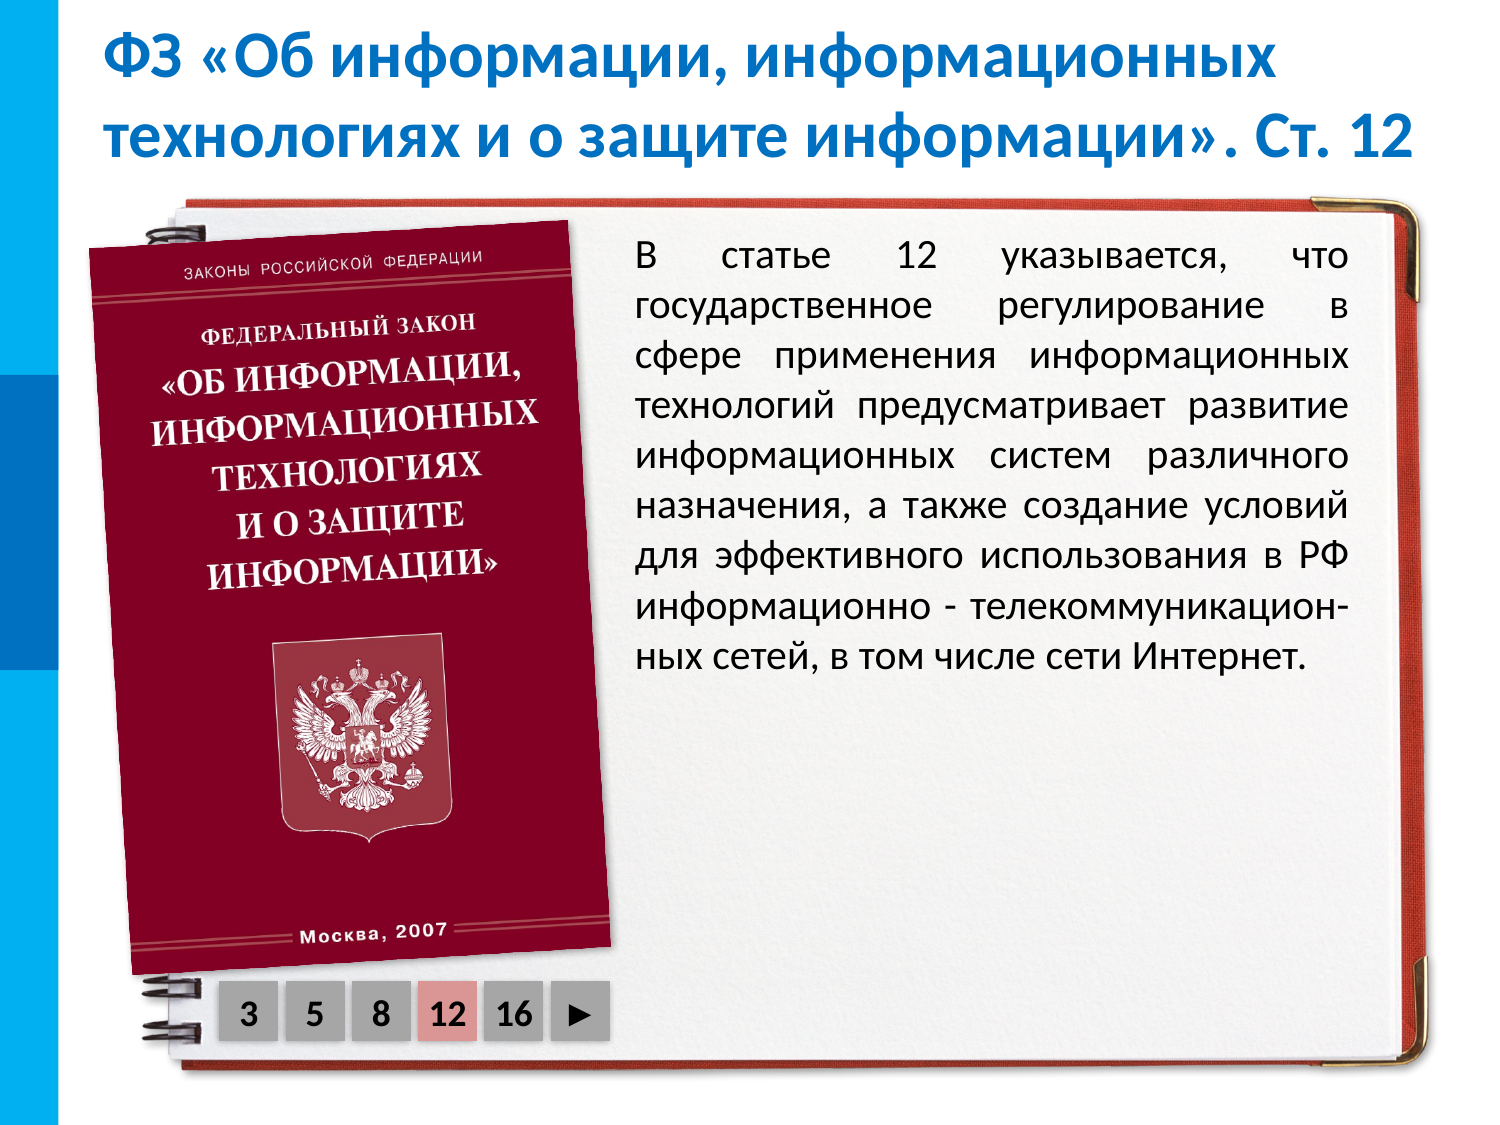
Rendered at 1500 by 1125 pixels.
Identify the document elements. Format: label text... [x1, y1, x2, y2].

title ФЗ «Об информации, информационных технологиях и о защите информации». Ст. 12 [88, 45, 1447, 138]
picture [89, 195, 1430, 1071]
